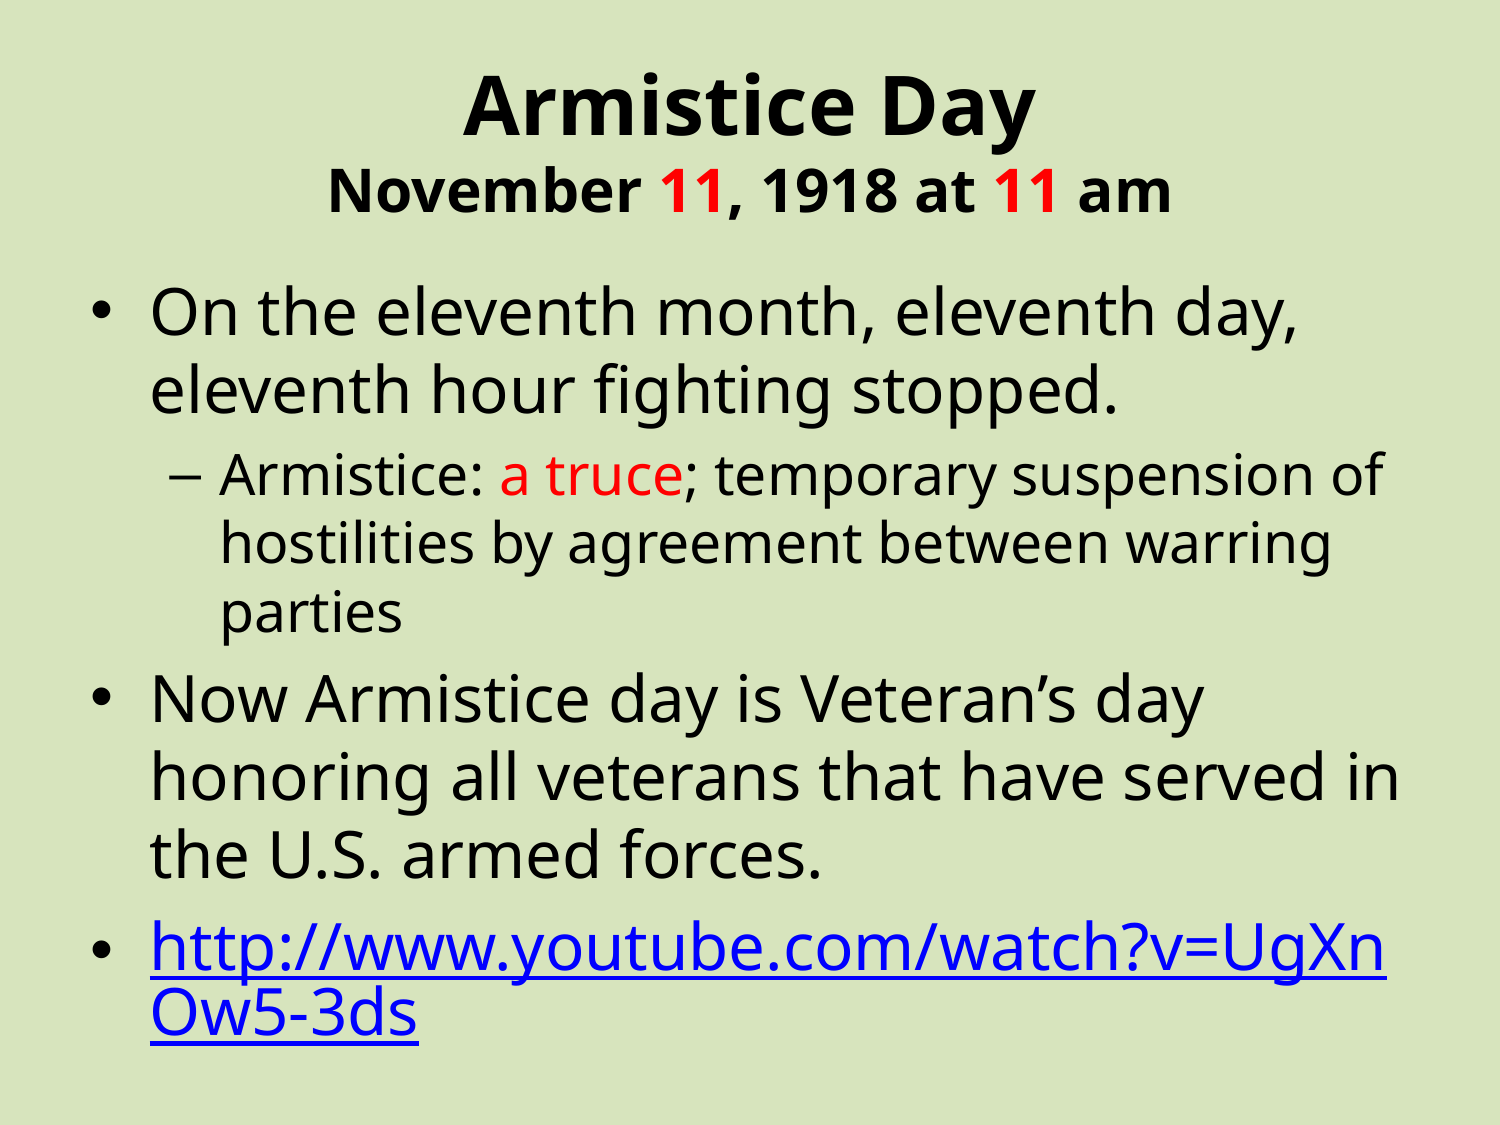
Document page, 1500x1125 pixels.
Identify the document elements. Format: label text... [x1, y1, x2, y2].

title Armistice Day November 11, 1918 at 11 am [75, 45, 1425, 233]
list On the eleventh month, eleventh day, eleventh hour fighting stopped. Armistice: a truce; temporary suspension of hostilities by agreement between warring parties Now Armistice day is Veteran’s day honoring all veterans that have served in the U.S. armed forces. http://www.youtube.com/watch?v=UgXnOw5-3ds [75, 262, 1425, 1005]
